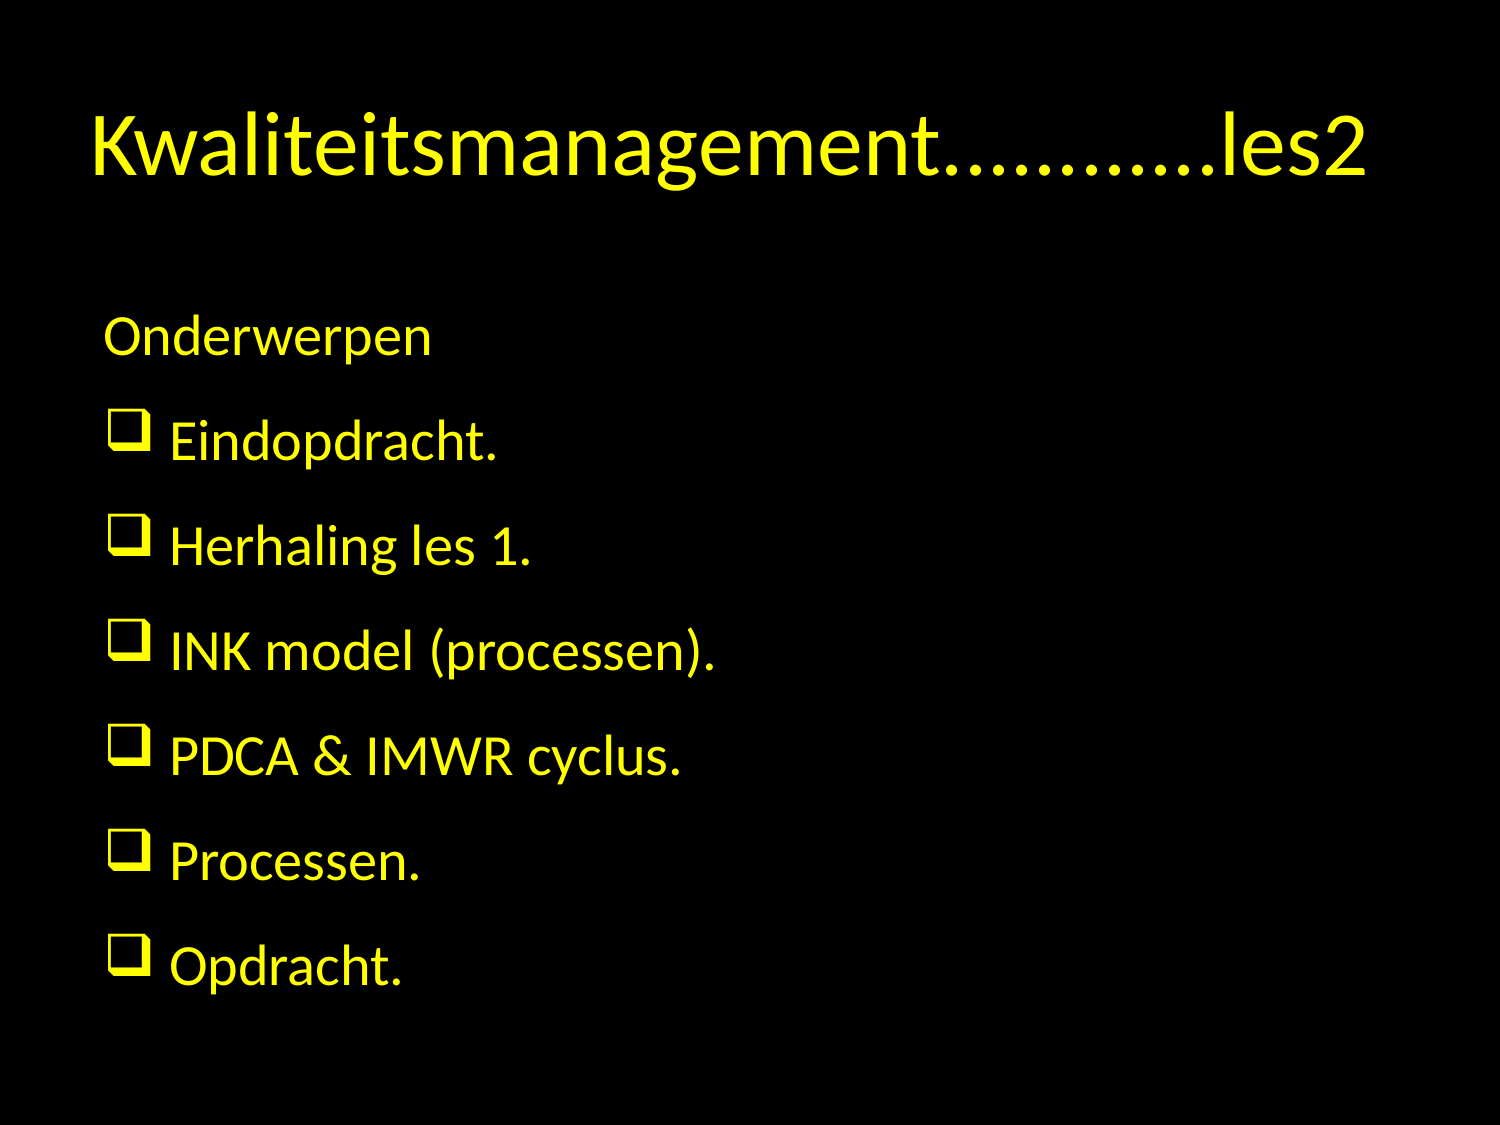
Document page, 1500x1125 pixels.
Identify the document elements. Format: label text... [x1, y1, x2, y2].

title Kwaliteitsmanagement............les2 [75, 45, 1425, 233]
text_box Onderwerpen Eindopdracht. Herhaling les 1. INK model (processen). PDCA & IMWR cyclus. Processen. Opdracht. [88, 255, 733, 1005]
